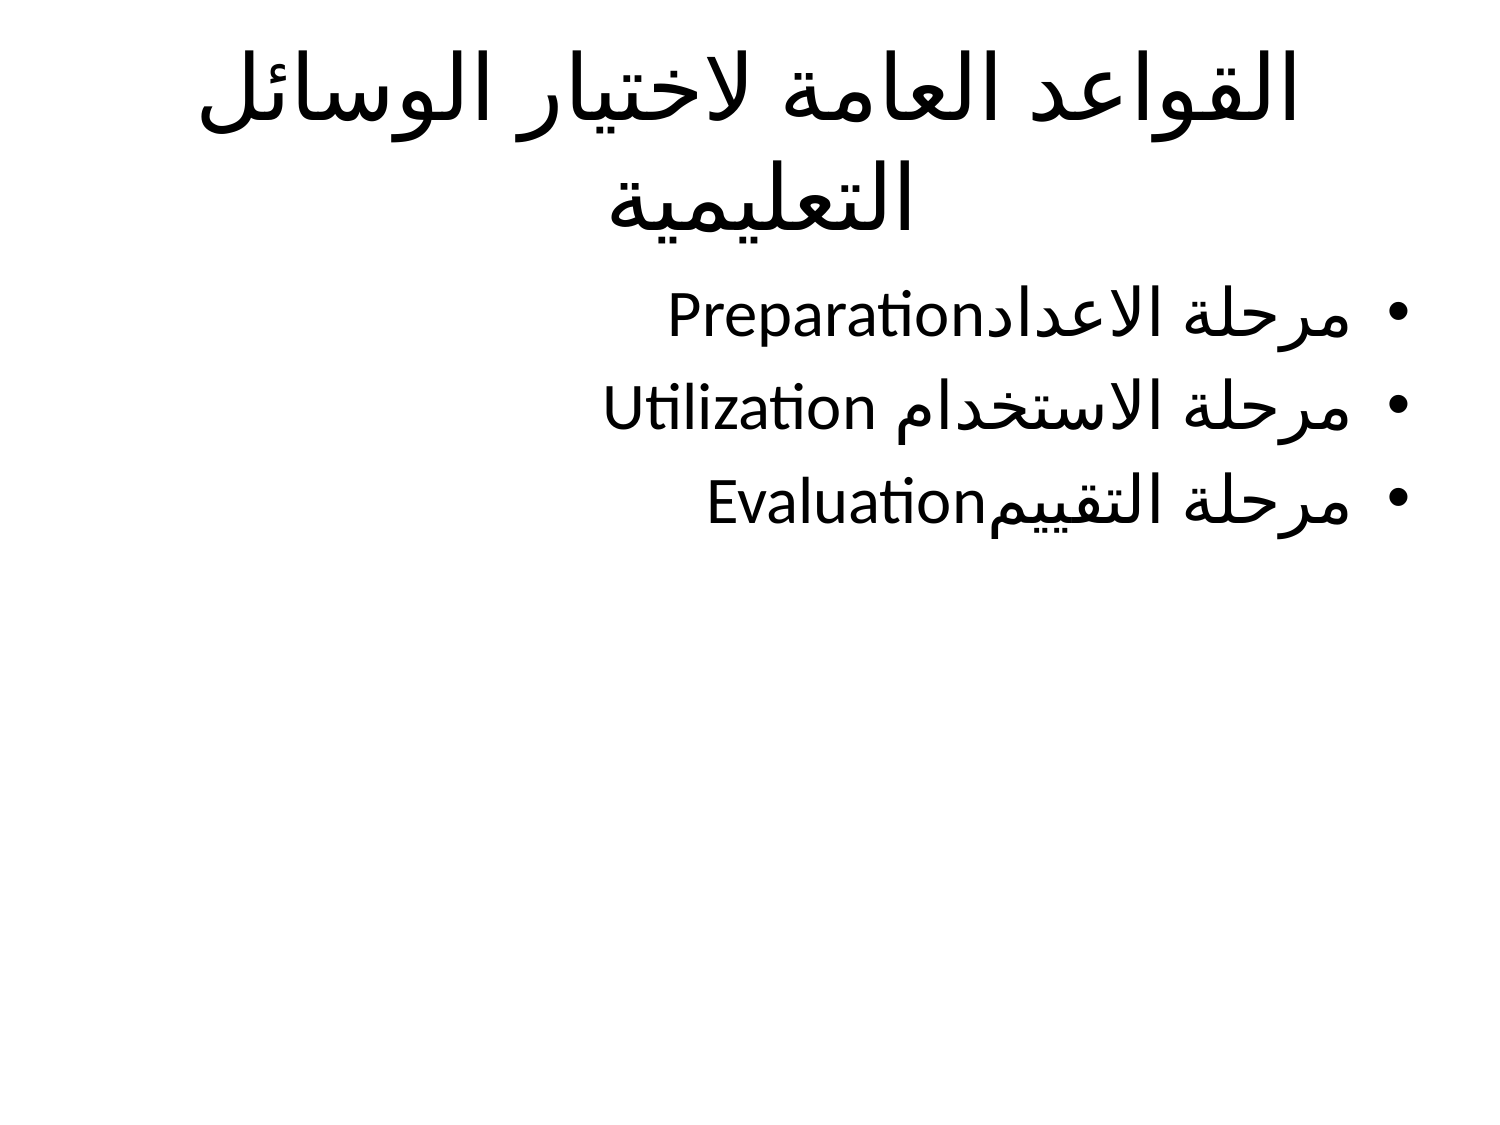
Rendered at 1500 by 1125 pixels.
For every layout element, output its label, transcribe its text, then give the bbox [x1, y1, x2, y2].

list مرحلة الاعدادPreparation مرحلة الاستخدام Utilization مرحلة التقييمEvaluation [75, 262, 1425, 1005]
title القواعد العامة لاختيار الوسائل التعليمية [75, 45, 1425, 233]
